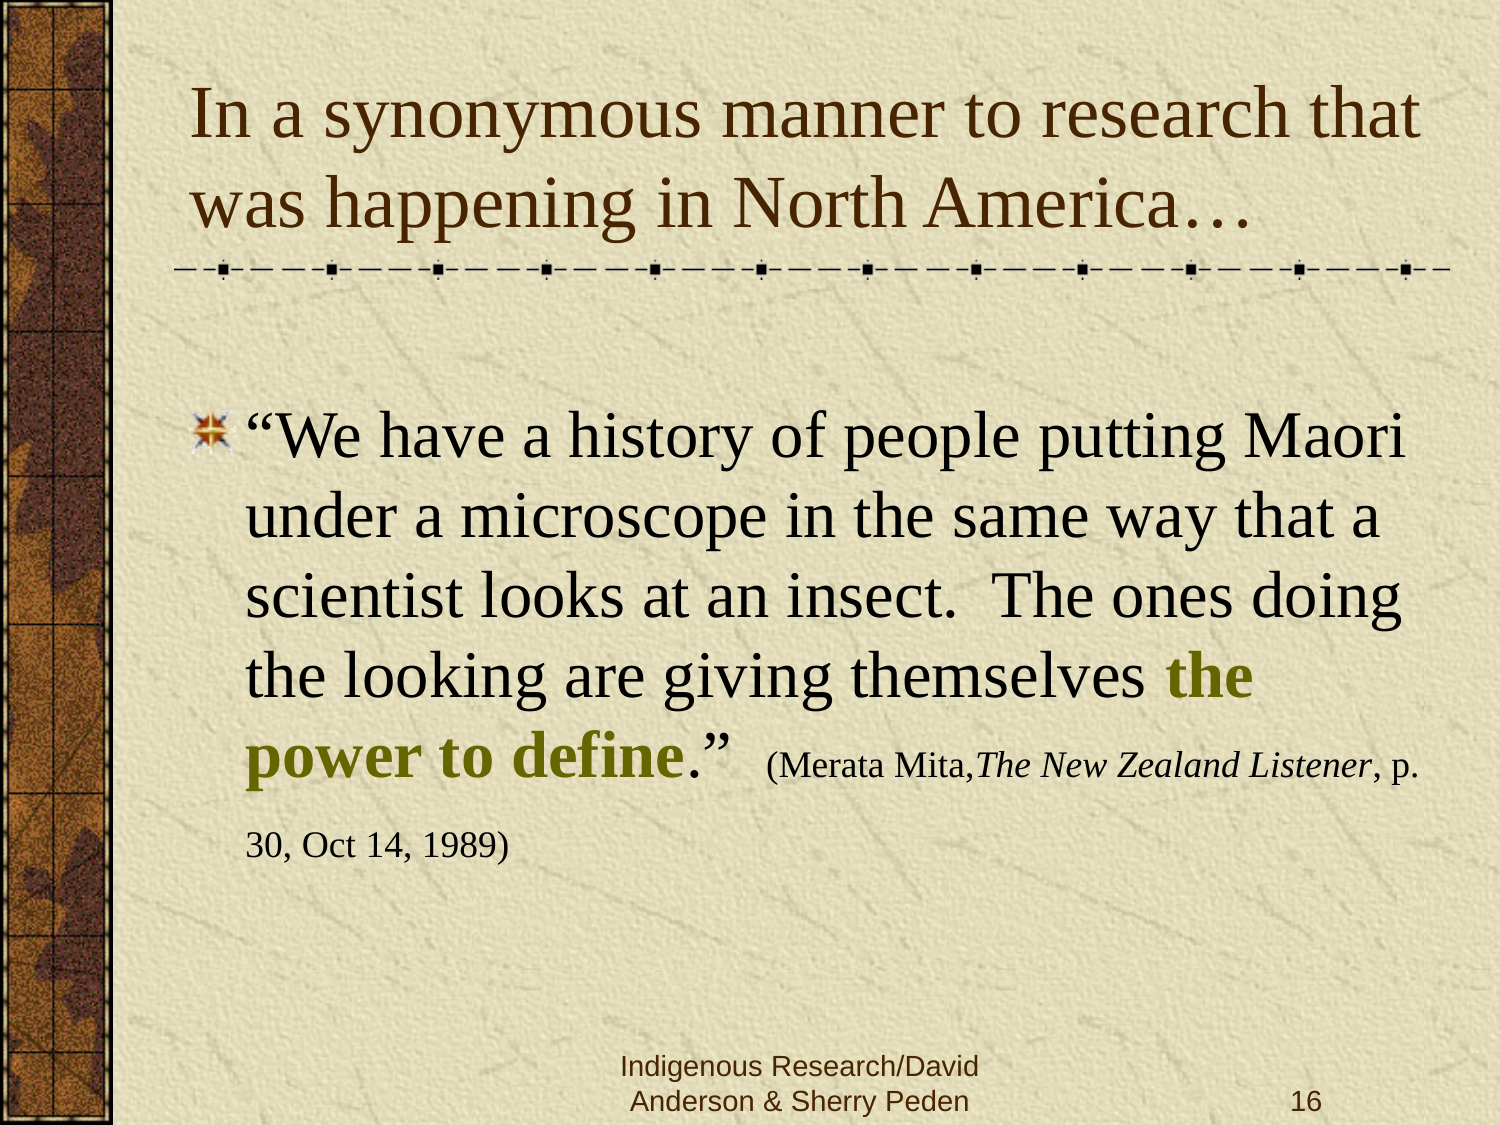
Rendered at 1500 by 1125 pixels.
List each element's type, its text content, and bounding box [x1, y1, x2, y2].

slide_number 16 [1149, 1049, 1463, 1125]
footer Indigenous Research/David Anderson & Sherry Peden [562, 1049, 1038, 1125]
title In a synonymous manner to research that was happening in North America… [174, 62, 1451, 251]
list “We have a history of people putting Maori under a microscope in the same way that a scientist looks at an insect. The ones doing the looking are giving themselves the power to define.” (Merata Mita,The New Zealand Listener, p. 30, Oct 14, 1989) [173, 289, 1449, 965]
picture [0, 0, 1500, 1125]
